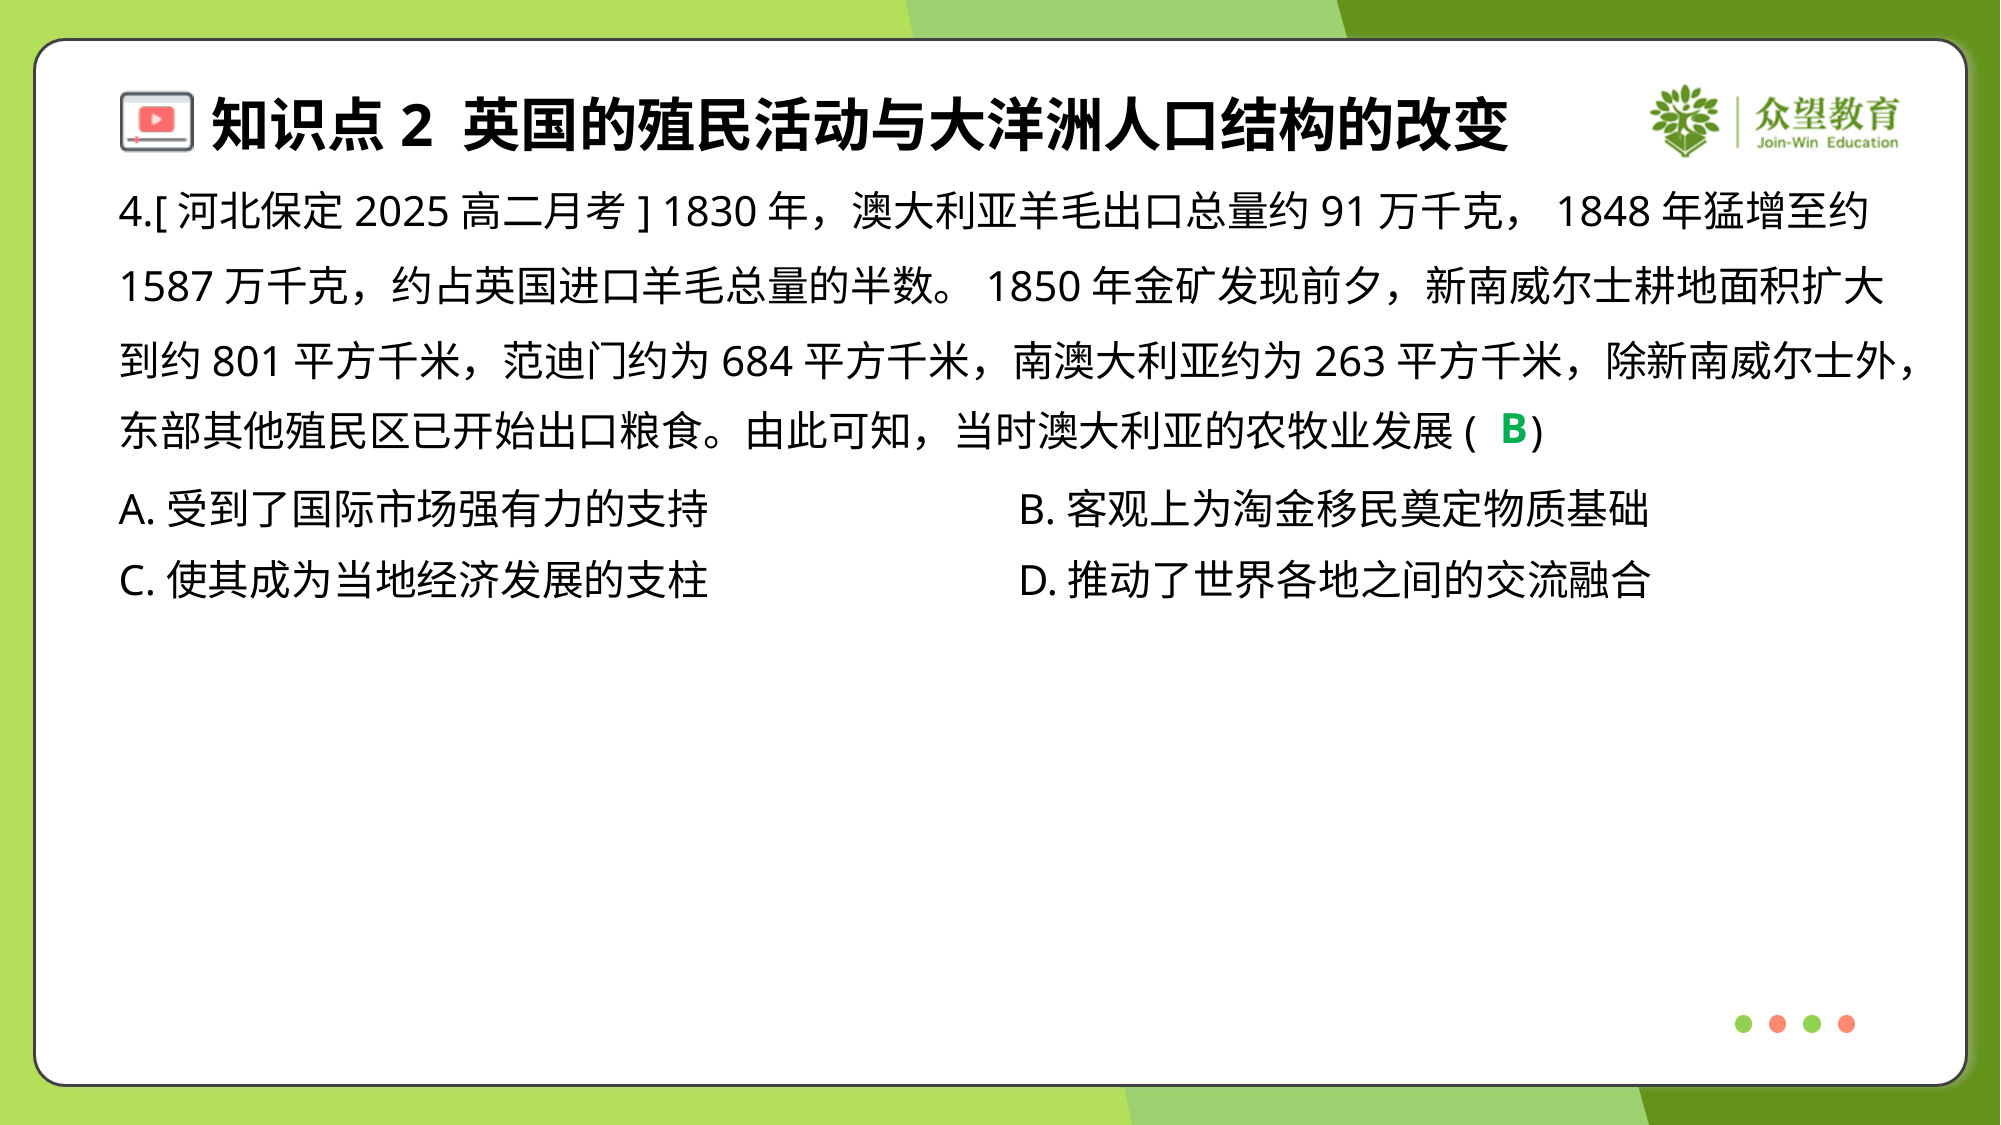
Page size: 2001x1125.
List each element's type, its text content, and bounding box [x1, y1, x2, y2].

picture [0, 0, 2000, 1125]
text_box 4.[河北保定2025高二月考] 1830年，澳大利亚羊毛出口总量约91万千克，1848年猛增至约 1587万千克，约占英国进口羊毛总量的半数。1850年金矿发现前夕，新南威尔士耕地面积扩大 到约801平方千米，范迪门约为684平方千米，南澳大利亚约为263平方千米，除新南威尔士外， 东部其他殖民区已开始出口粮食。由此可知，当时澳大利亚的农牧业发展( ) [118, 159, 1883, 448]
text_box B [1484, 381, 1544, 446]
text_box A.受到了国际市场强有力的支持 B.客观上为淘金移民奠定物质基础 C.使其成为当地经济发展的支柱 D.推动了世界各地之间的交流融合 [118, 457, 1883, 597]
